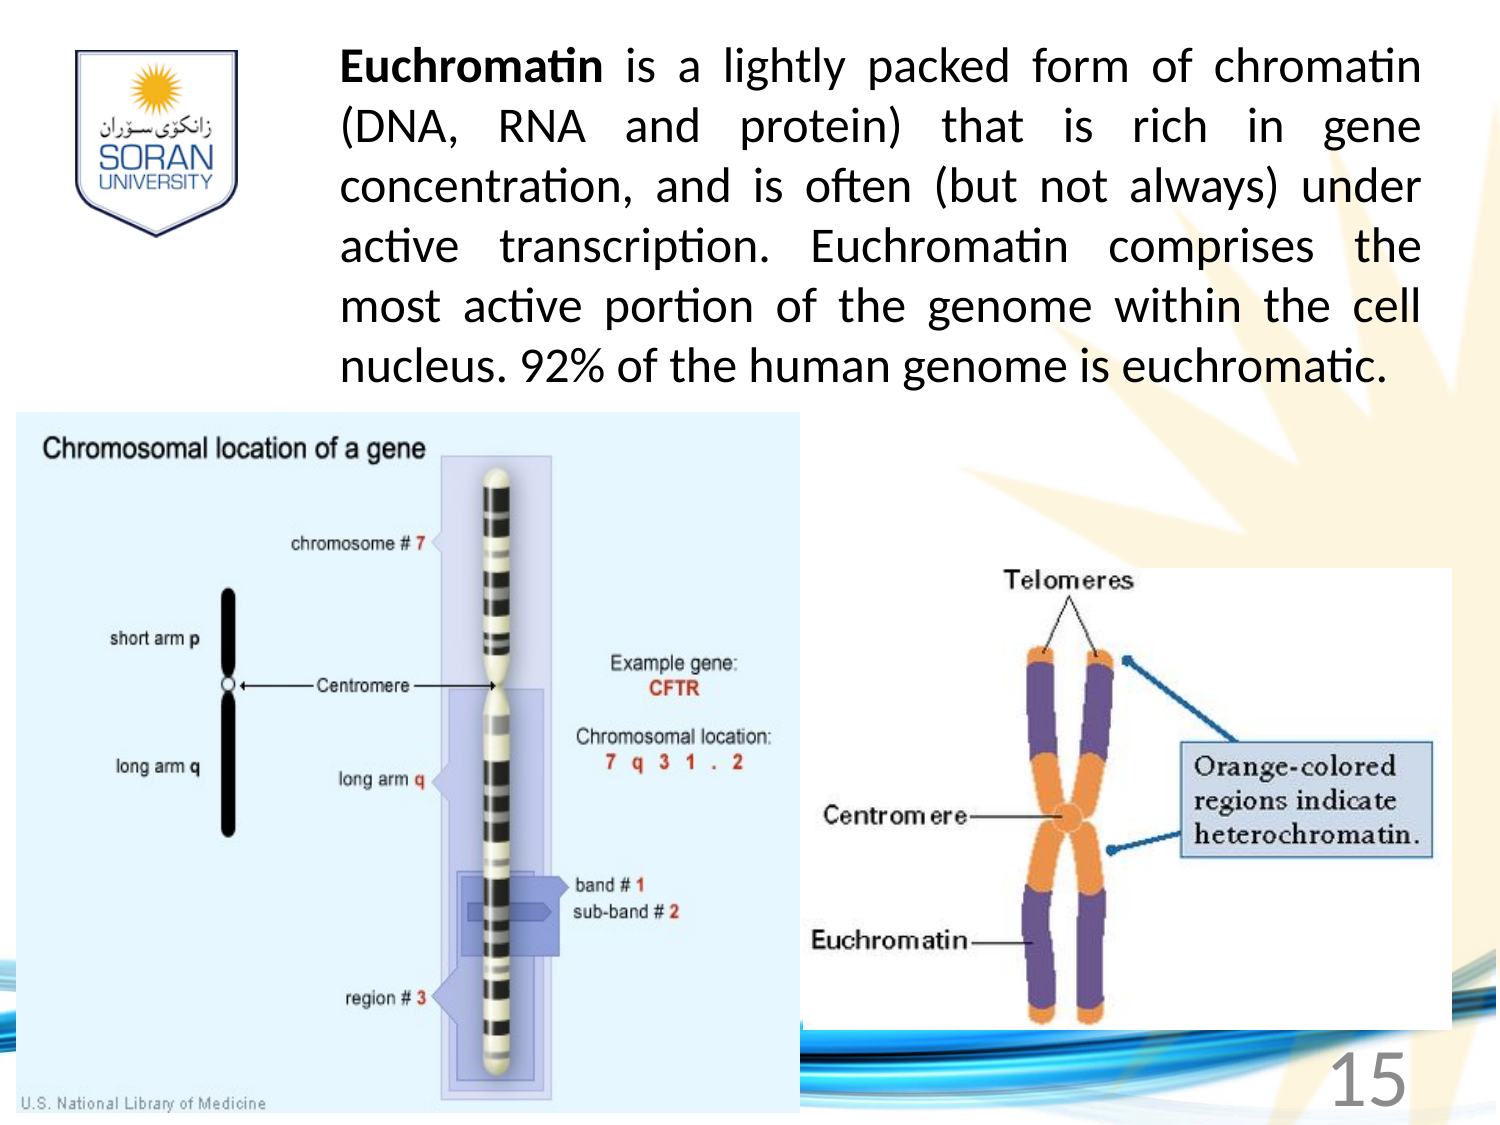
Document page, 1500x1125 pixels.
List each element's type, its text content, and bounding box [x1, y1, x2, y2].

picture [0, 99, 1500, 1125]
slide_number 15 [1074, 1042, 1425, 1103]
picture [75, 50, 238, 238]
text_box Euchromatin is a lightly packed form of chromatin (DNA, RNA and protein) that is rich in gene concentration, and is often (but not always) under active transcription. Euchromatin comprises the most active portion of the genome within the cell nucleus. 92% of the human genome is euchromatic. [324, 24, 1438, 400]
